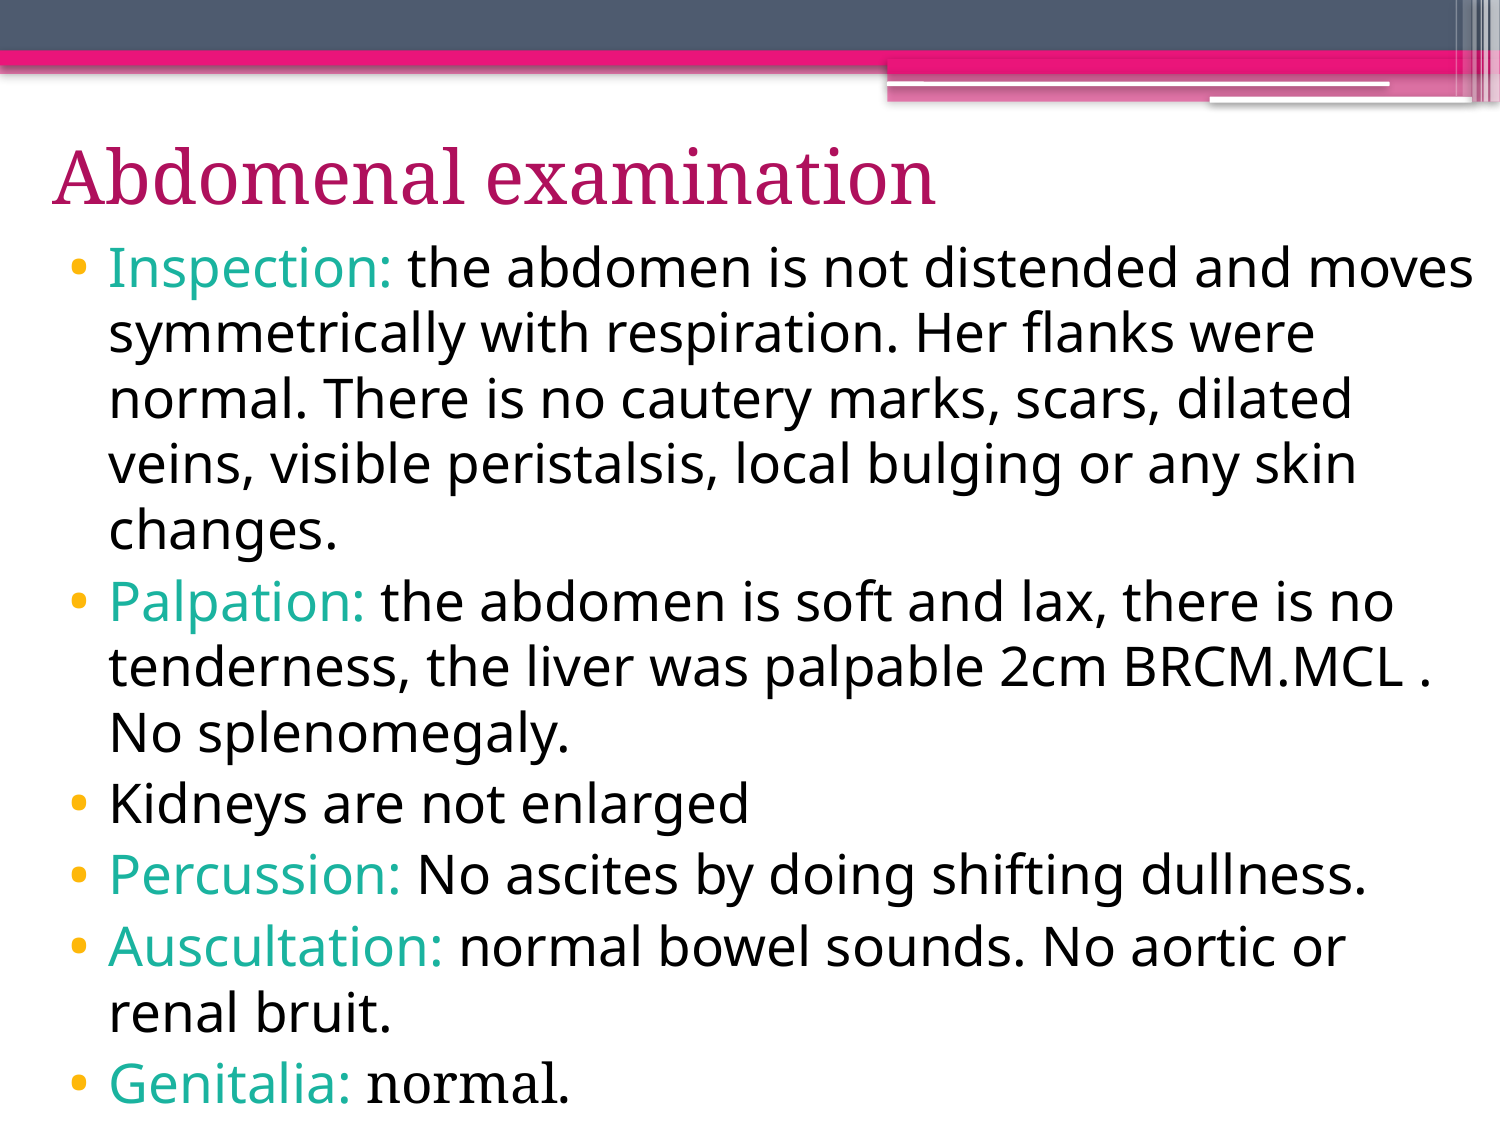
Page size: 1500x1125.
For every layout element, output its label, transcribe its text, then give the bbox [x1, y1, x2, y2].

title Abdomenal examination [37, 112, 1388, 224]
list Inspection: the abdomen is not distended and moves symmetrically with respiration. Her flanks were normal. There is no cautery marks, scars, dilated veins, visible peristalsis, local bulging or any skin changes. Palpation: the abdomen is soft and lax, there is no tenderness, the liver was palpable 2cm BRCM.MCL . No splenomegaly. Kidneys are not enlarged Percussion: No ascites by doing shifting dullness. Auscultation: normal bowel sounds. No aortic or renal bruit. Genitalia: normal. [37, 224, 1500, 1125]
